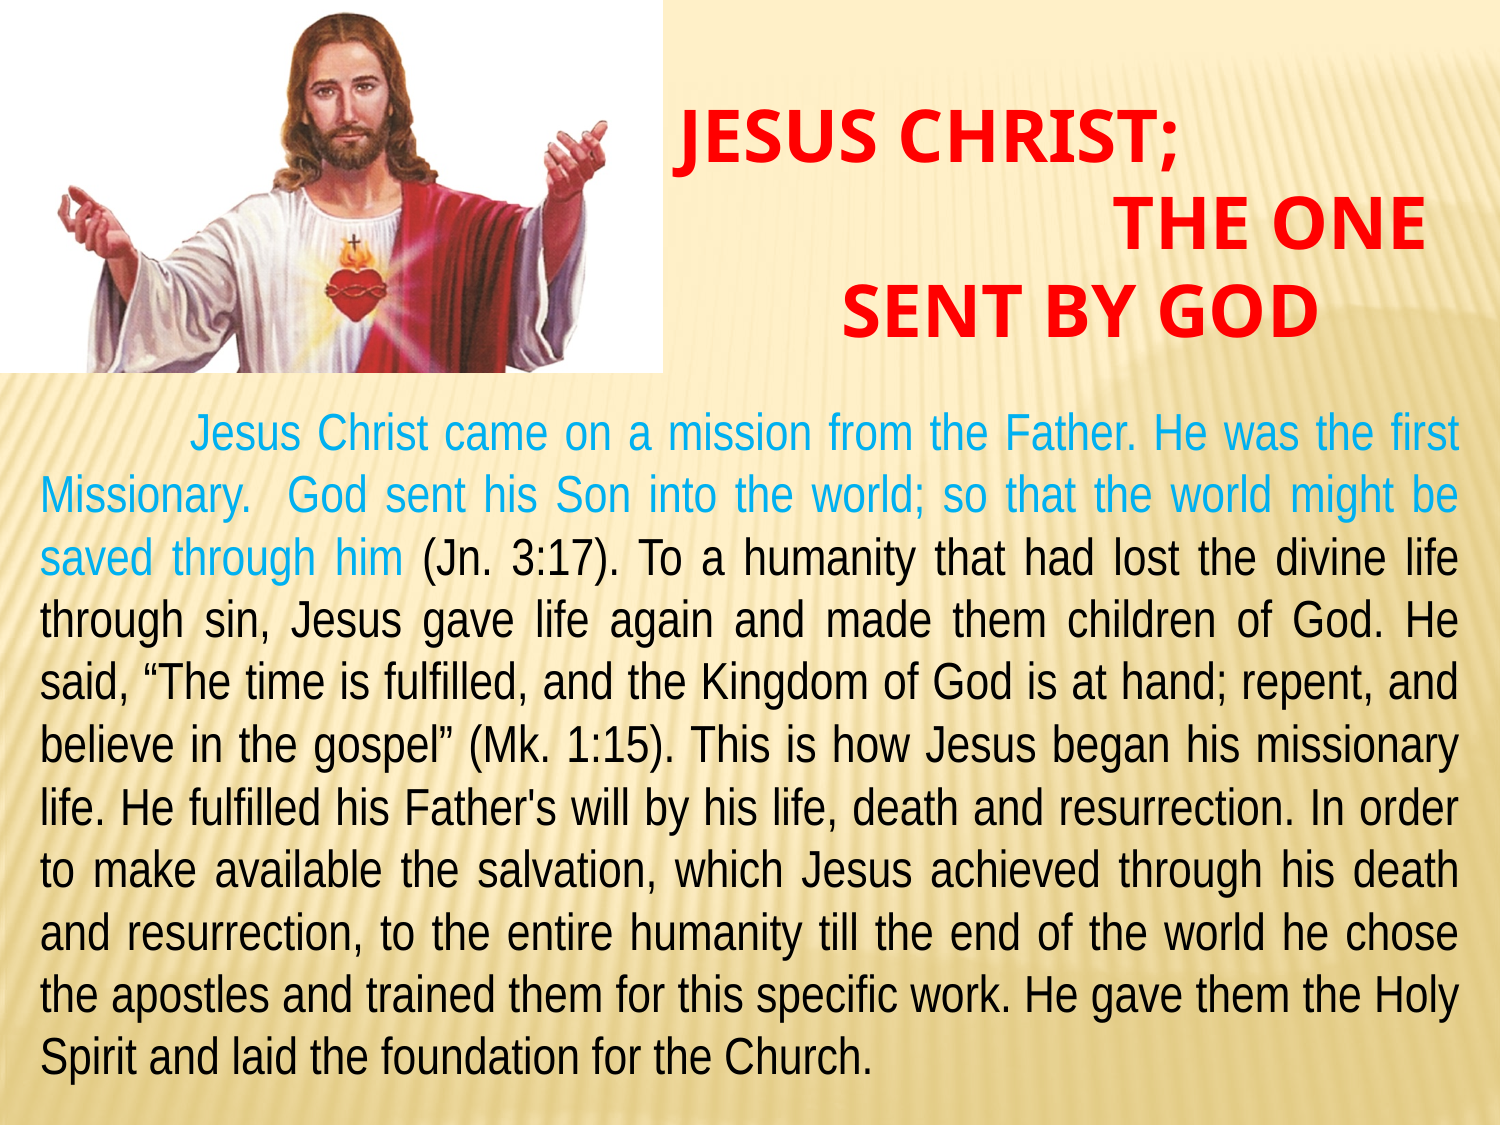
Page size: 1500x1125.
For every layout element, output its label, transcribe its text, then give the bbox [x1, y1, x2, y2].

text_box JESUS CHRIST; THE ONE SENT BY GOD [672, 82, 1500, 360]
text_box Jesus Christ came on a mission from the Father. He was the first Missionary. God sent his Son into the world; so that the world might be saved through him (Jn. 3:17). To a humanity that had lost the divine life through sin, Jesus gave life again and made them children of God. He said, “The time is fulfilled, and the Kingdom of God is at hand; repent, and believe in the gospel” (Mk. 1:15). This is how Jesus began his missionary life. He fulfilled his Father's will by his life, death and resurrection. In order to make available the salvation, which Jesus achieved through his death and resurrection, to the entire humanity till the end of the world he chose the apostles and trained them for this specific work. He gave them the Holy Spirit and laid the foundation for the Church. [24, 390, 1475, 1093]
picture [0, 0, 663, 373]
